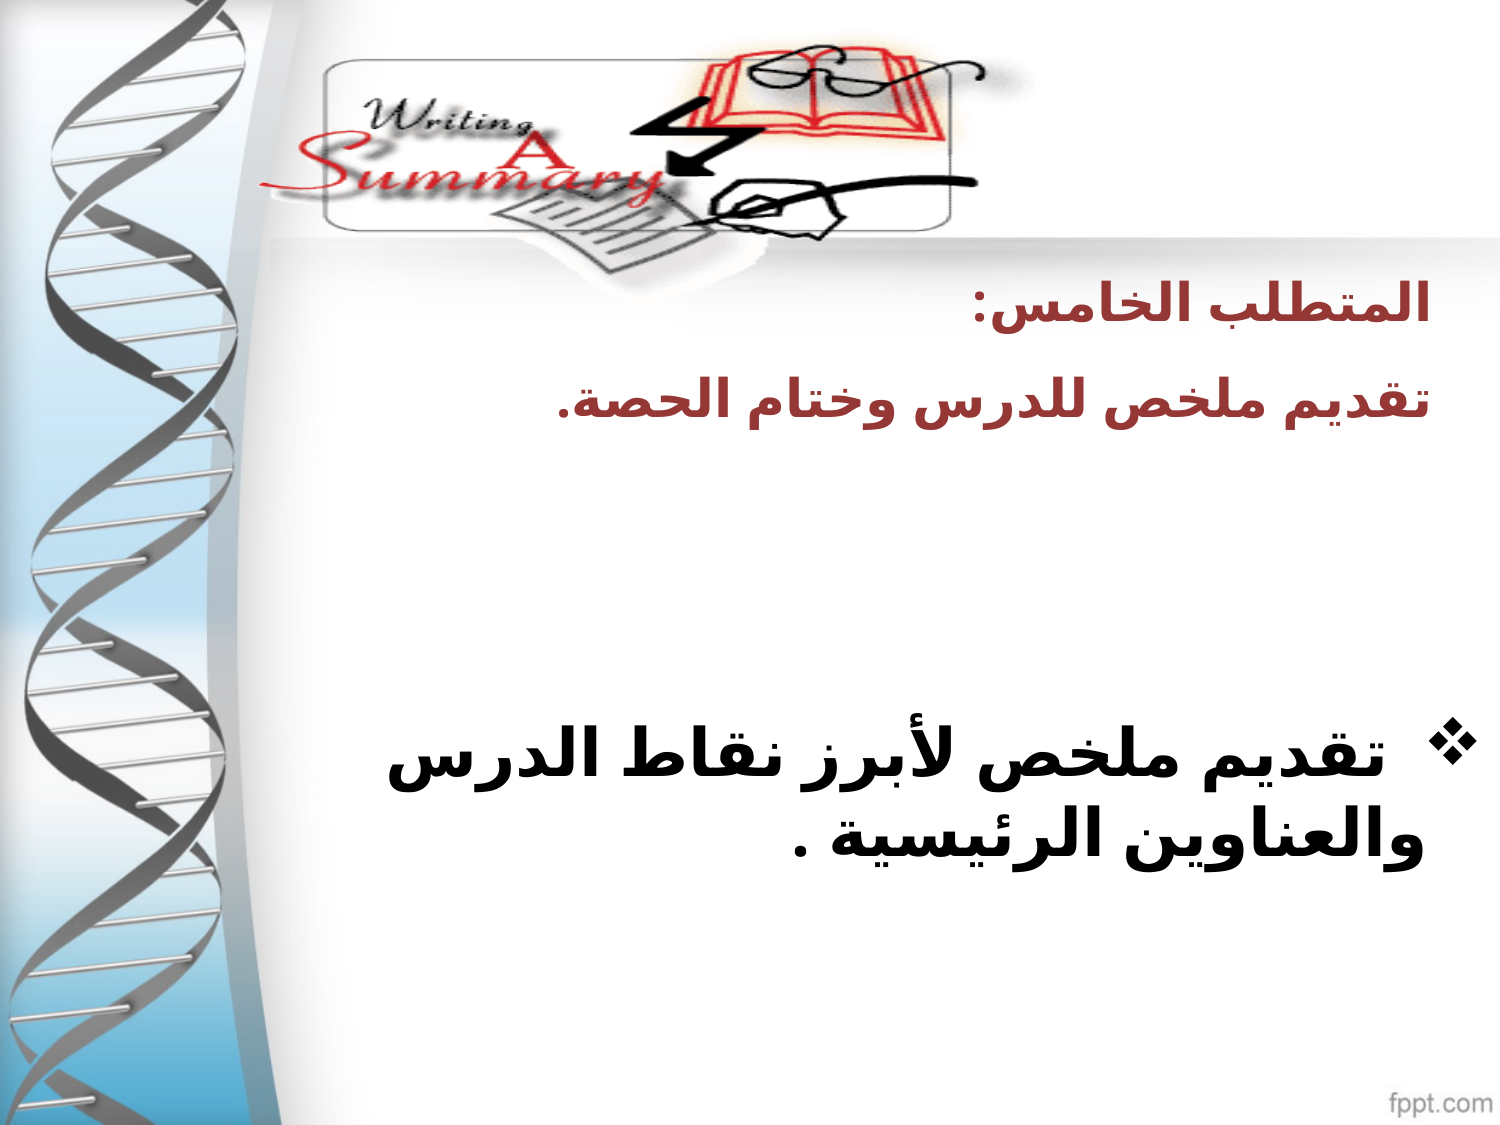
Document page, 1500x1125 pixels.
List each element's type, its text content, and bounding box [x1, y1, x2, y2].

picture [257, 23, 1055, 346]
title المتطلب الخامس: تقديم ملخص للدرس وختام الحصة. [398, 128, 1449, 504]
list تقديم ملخص لأبرز نقاط الدرس والعناوين الرئيسية . [150, 515, 1500, 844]
